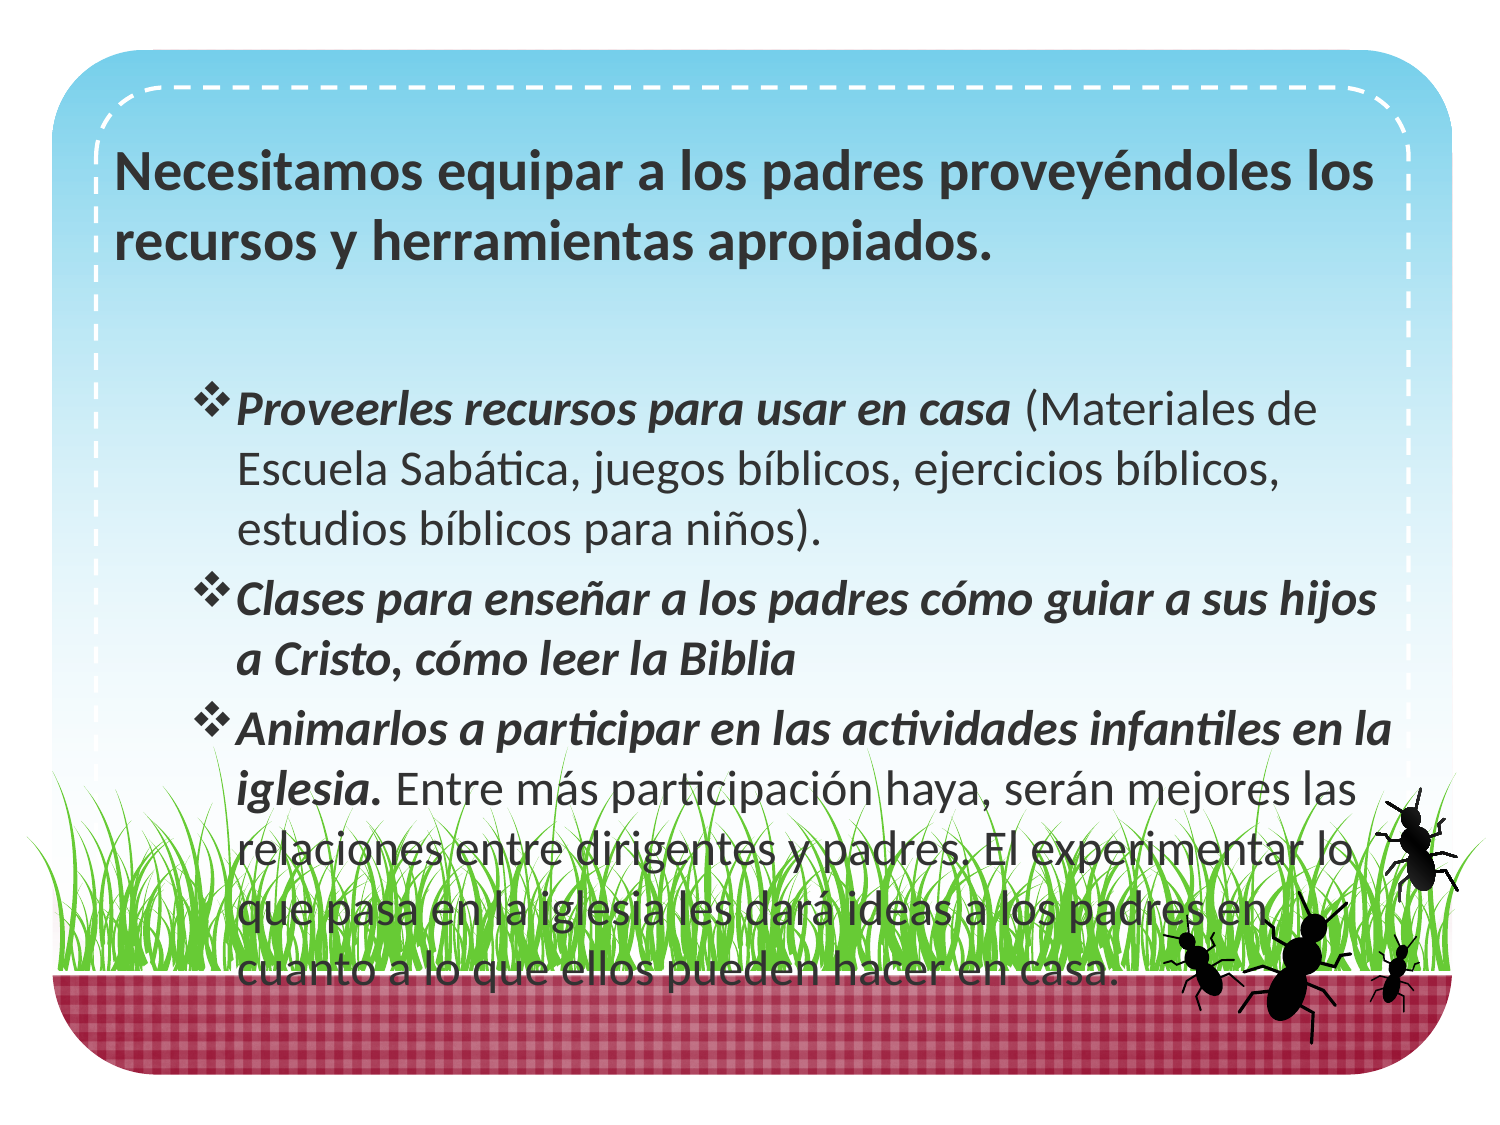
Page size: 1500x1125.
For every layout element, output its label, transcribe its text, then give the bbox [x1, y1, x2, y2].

list Necesitamos equipar a los padres proveyéndoles los recursos y herramientas apropiados. Proveerles recursos para usar en casa (Materiales de Escuela Sabática, juegos bíblicos, ejercicios bíblicos, estudios bíblicos para niños). Clases para enseñar a los padres cómo guiar a sus hijos a Cristo, cómo leer la Biblia Animarlos a participar en las actividades infantiles en la iglesia. Entre más participación haya, serán mejores las relaciones entre dirigentes y padres. El experimentar lo que pasa en la iglesia les dará ideas a los padres en cuanto a lo que ellos pueden hacer en casa. [99, 125, 1413, 1000]
